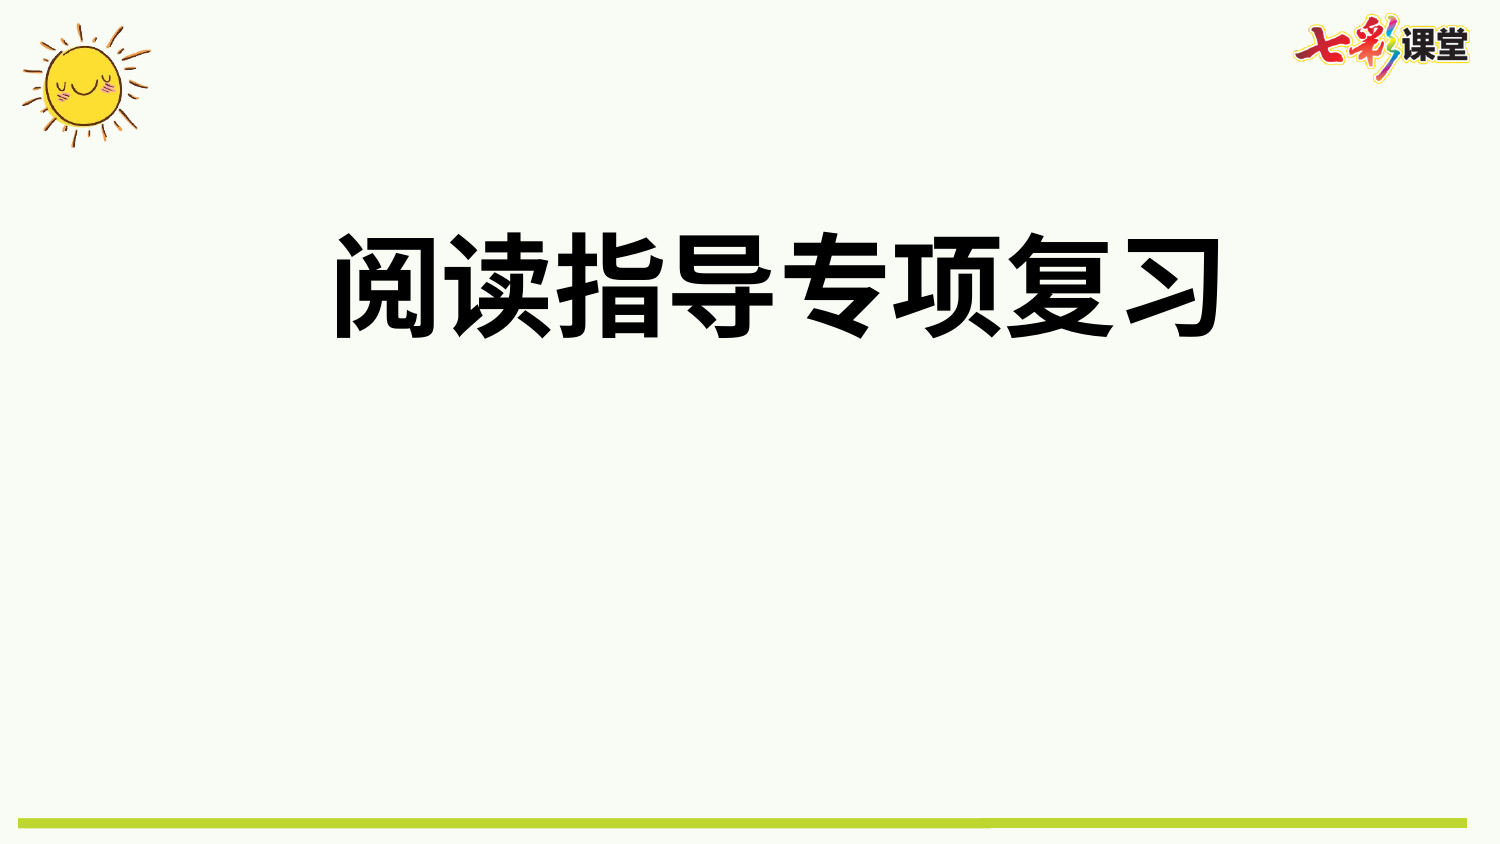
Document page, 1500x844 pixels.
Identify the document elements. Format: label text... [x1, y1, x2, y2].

text_box 阅读指导专项复习 [307, 209, 1251, 359]
picture [18, 771, 1467, 844]
picture [1291, 9, 1472, 87]
picture [0, 0, 173, 172]
